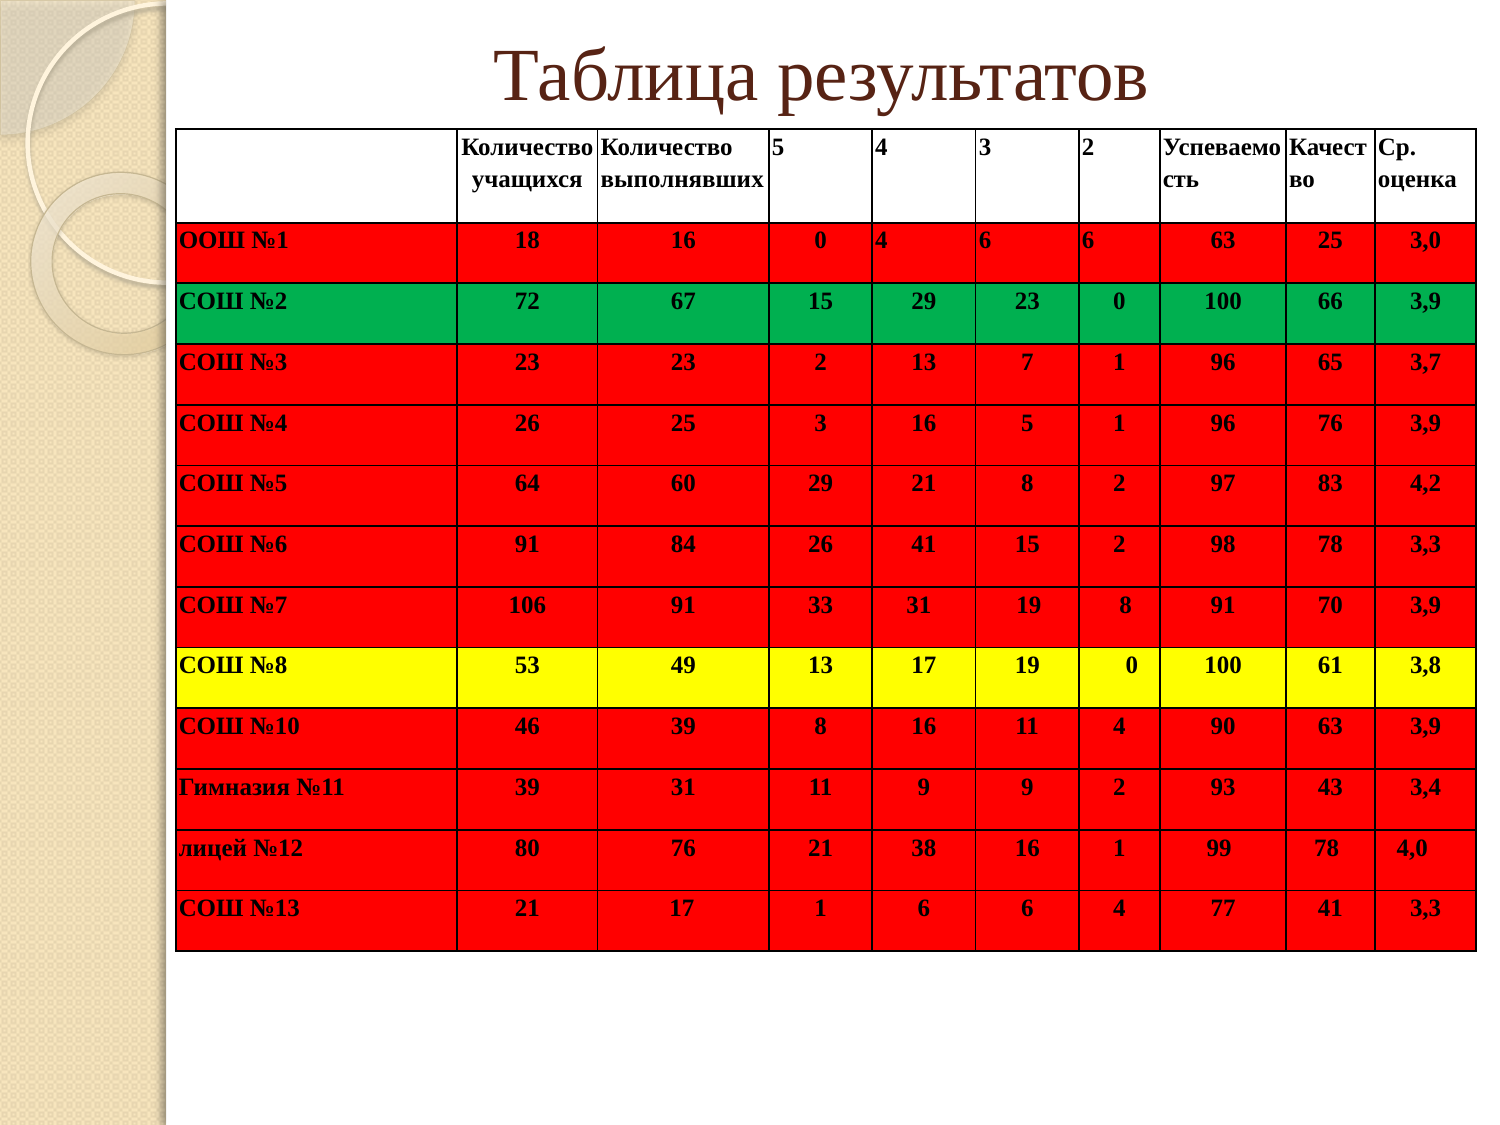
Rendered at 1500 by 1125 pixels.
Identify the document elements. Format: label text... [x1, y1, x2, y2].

table_cell 25 [1287, 224, 1374, 282]
table_cell 72 [458, 284, 597, 343]
table_cell 91 [458, 527, 597, 586]
table_cell 84 [598, 527, 768, 586]
table_cell 83 [1287, 466, 1374, 525]
table_cell 96 [1161, 406, 1285, 465]
table_cell 3,3 [1376, 891, 1475, 950]
table_cell 3,9 [1376, 284, 1475, 343]
table_cell 96 [1161, 345, 1285, 404]
table_cell 41 [873, 527, 975, 586]
table_cell 38 [873, 831, 975, 890]
table_cell 100 [1161, 284, 1285, 343]
table_cell 11 [770, 770, 871, 829]
table_cell 1 [1080, 345, 1159, 404]
table_cell 78 [1287, 831, 1374, 890]
table_cell 21 [873, 466, 975, 525]
table_cell СОШ №5 [177, 466, 456, 525]
table_header Ср. оценка [1376, 130, 1475, 222]
table_cell СОШ №3 [177, 345, 456, 404]
table_cell 6 [1080, 224, 1159, 282]
table_cell 3,7 [1376, 345, 1475, 404]
table_cell 4 [873, 224, 975, 282]
table_header Качество [1287, 130, 1374, 222]
table_cell 53 [458, 648, 597, 707]
table_cell ООШ №1 [177, 224, 456, 282]
table_cell 16 [976, 831, 1078, 890]
table_cell лицей №12 [177, 831, 456, 890]
table_cell 64 [458, 466, 597, 525]
table_cell 4,2 [1376, 466, 1475, 525]
table_cell 91 [598, 588, 768, 647]
table_cell 39 [598, 709, 768, 768]
table_cell 3,0 [1376, 224, 1475, 282]
table_cell 8 [976, 466, 1078, 525]
table_cell 4,0 [1376, 831, 1475, 890]
table_cell 91 [1161, 588, 1285, 647]
table_cell 3,4 [1376, 770, 1475, 829]
table_cell 18 [458, 224, 597, 282]
table_cell СОШ №8 [177, 648, 456, 707]
table_header Успеваемость [1161, 130, 1285, 222]
table_cell 2 [770, 345, 871, 404]
table_cell 21 [770, 831, 871, 890]
table_cell 31 [598, 770, 768, 829]
table_cell 15 [976, 527, 1078, 586]
table_header 3 [976, 130, 1078, 222]
table_cell 90 [1161, 709, 1285, 768]
table_cell 2 [1080, 466, 1159, 525]
table_cell 66 [1287, 284, 1374, 343]
table_header 4 [873, 130, 975, 222]
table_cell 23 [598, 345, 768, 404]
table_cell 3,9 [1376, 406, 1475, 465]
table_cell 93 [1161, 770, 1285, 829]
title Таблица результатов [235, 0, 1466, 128]
table_cell 19 [976, 648, 1078, 707]
table_cell 63 [1161, 224, 1285, 282]
table_cell 19 [976, 588, 1078, 647]
table_cell 3,9 [1376, 709, 1475, 768]
table_cell 67 [598, 284, 768, 343]
table_cell СОШ №4 [177, 406, 456, 465]
table_cell 1 [770, 891, 871, 950]
table_cell 9 [873, 770, 975, 829]
table_header 5 [770, 130, 871, 222]
table_cell 61 [1287, 648, 1374, 707]
table_cell 100 [1161, 648, 1285, 707]
table_cell 5 [976, 406, 1078, 465]
table_cell 46 [458, 709, 597, 768]
table_cell 0 [1080, 648, 1159, 707]
table_cell 8 [1080, 588, 1159, 647]
table_cell 3,8 [1376, 648, 1475, 707]
table_cell 13 [770, 648, 871, 707]
table_header Количество учащихся [458, 130, 597, 222]
table_header [177, 130, 456, 222]
table_cell 26 [770, 527, 871, 586]
table_cell 4 [1080, 709, 1159, 768]
table_cell 23 [976, 284, 1078, 343]
table_cell 78 [1287, 527, 1374, 586]
table_cell 76 [598, 831, 768, 890]
table_cell 63 [1287, 709, 1374, 768]
table_cell 2 [1080, 770, 1159, 829]
table_cell 15 [770, 284, 871, 343]
table_cell 3,3 [1376, 527, 1475, 586]
table_cell 11 [976, 709, 1078, 768]
table_cell 29 [770, 466, 871, 525]
table_cell 97 [1161, 466, 1285, 525]
table_cell 0 [770, 224, 871, 282]
table_cell 49 [598, 648, 768, 707]
table_cell 99 [1161, 831, 1285, 890]
table_cell СОШ №10 [177, 709, 456, 768]
table_cell 77 [1161, 891, 1285, 950]
table_cell 16 [873, 709, 975, 768]
table_cell 16 [873, 406, 975, 465]
table_cell 65 [1287, 345, 1374, 404]
table_header Количество выполнявших [598, 130, 768, 222]
table_cell СОШ №7 [177, 588, 456, 647]
table_cell 21 [458, 891, 597, 950]
table_cell 60 [598, 466, 768, 525]
table_cell 7 [976, 345, 1078, 404]
table_cell 39 [458, 770, 597, 829]
table_cell СОШ №13 [177, 891, 456, 950]
table_cell 16 [598, 224, 768, 282]
table_cell 70 [1287, 588, 1374, 647]
table_cell 43 [1287, 770, 1374, 829]
table_cell Гимназия №11 [177, 770, 456, 829]
table_cell 17 [873, 648, 975, 707]
table_cell 76 [1287, 406, 1374, 465]
table_cell 106 [458, 588, 597, 647]
table_cell 9 [976, 770, 1078, 829]
table_cell 13 [873, 345, 975, 404]
table_cell 6 [873, 891, 975, 950]
table_cell 80 [458, 831, 597, 890]
table_cell 31 [873, 588, 975, 647]
table_cell СОШ №6 [177, 527, 456, 586]
table_header 2 [1080, 130, 1159, 222]
table_cell СОШ №2 [177, 284, 456, 343]
table_cell 3,9 [1376, 588, 1475, 647]
table_cell 6 [976, 224, 1078, 282]
table_cell 2 [1080, 527, 1159, 586]
table_cell 6 [976, 891, 1078, 950]
table_cell 98 [1161, 527, 1285, 586]
table_cell 23 [458, 345, 597, 404]
table_cell 3 [770, 406, 871, 465]
table_cell 29 [873, 284, 975, 343]
table_cell 4 [1080, 891, 1159, 950]
table_cell 8 [770, 709, 871, 768]
table_cell 1 [1080, 831, 1159, 890]
table_cell 0 [1080, 284, 1159, 343]
table_cell 33 [770, 588, 871, 647]
table_cell 25 [598, 406, 768, 465]
table_cell 41 [1287, 891, 1374, 950]
table_cell 26 [458, 406, 597, 465]
table_cell 17 [598, 891, 768, 950]
table_cell 1 [1080, 406, 1159, 465]
